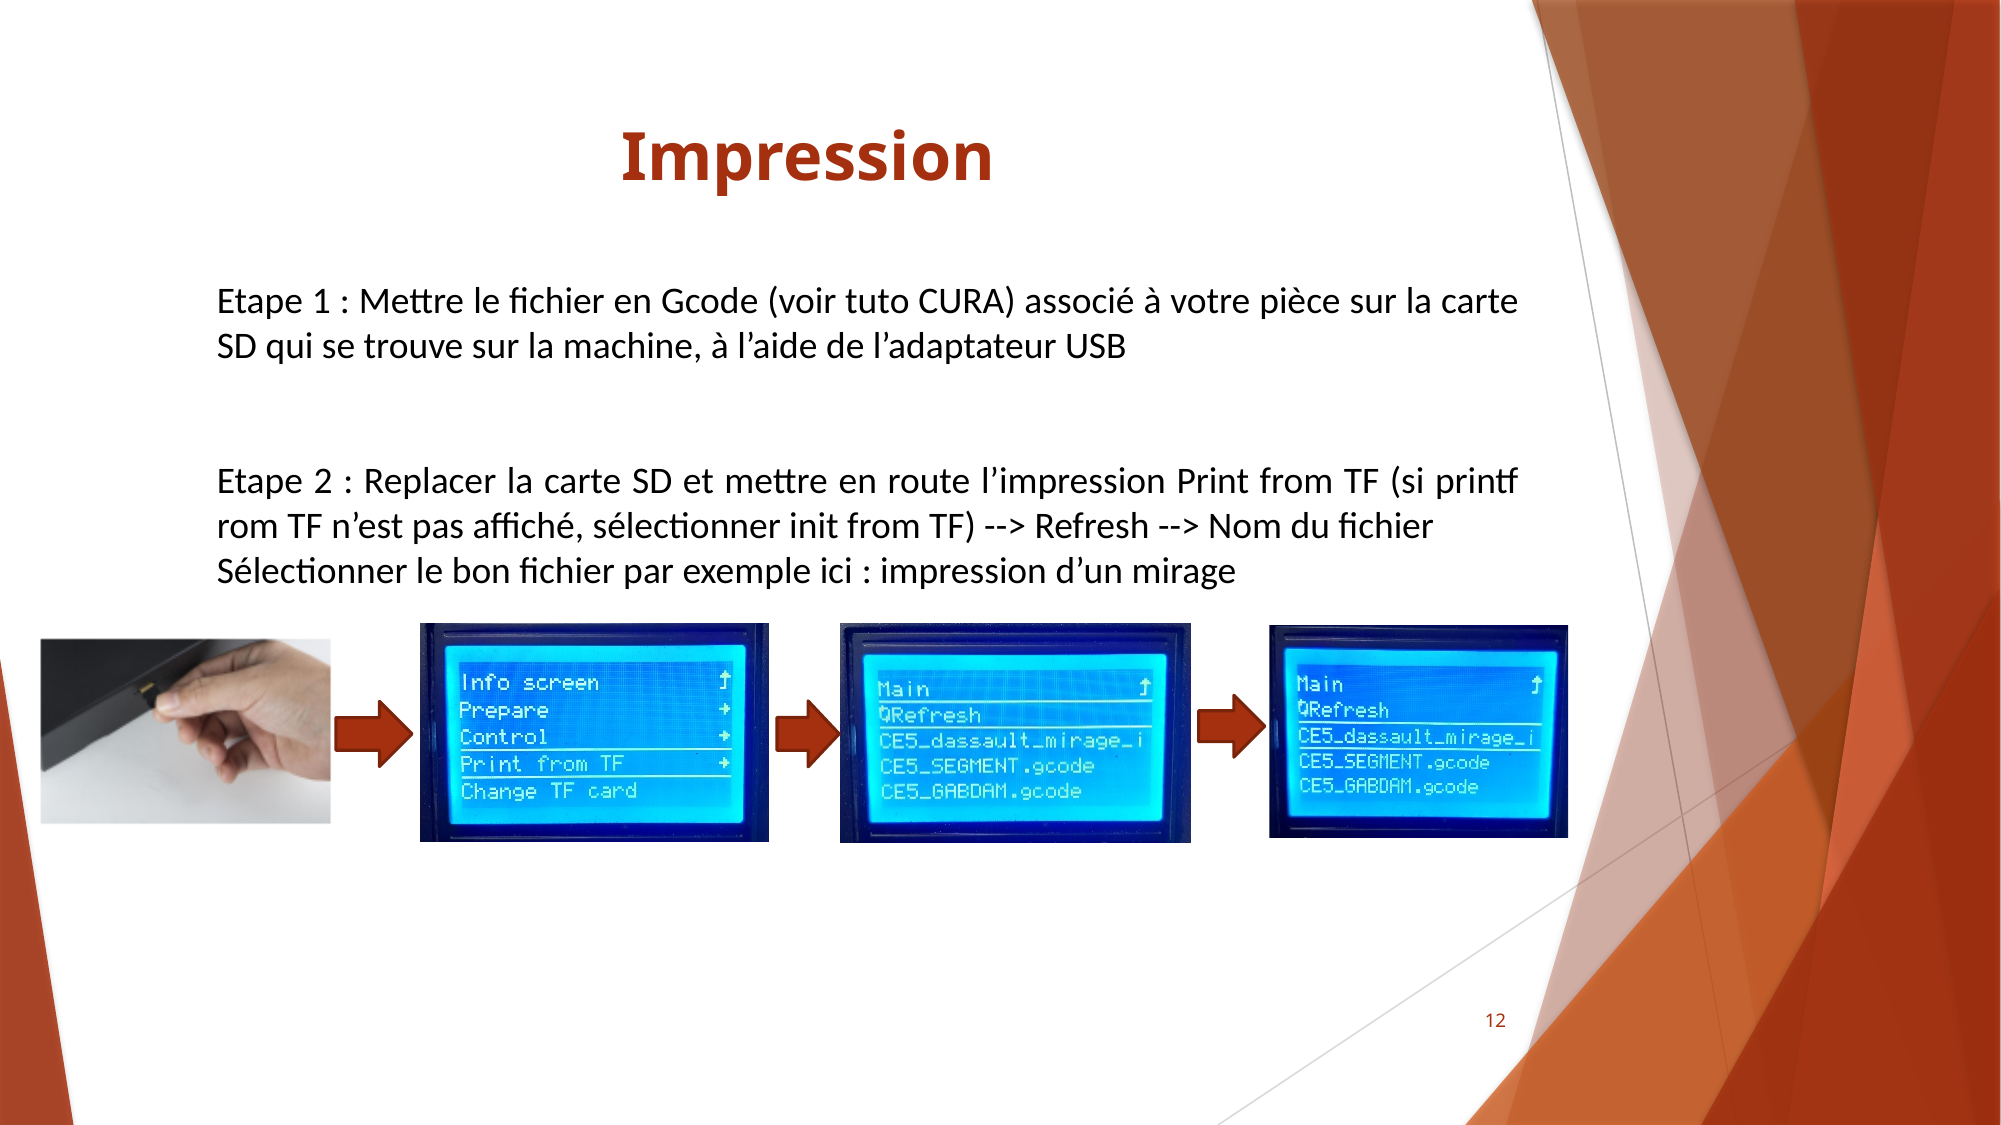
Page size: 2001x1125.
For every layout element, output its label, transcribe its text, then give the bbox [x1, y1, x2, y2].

slide_number 12 [1409, 991, 1522, 1051]
text_box [1197, 693, 1264, 759]
picture [33, 614, 357, 837]
picture [419, 623, 769, 843]
title Impression [0, 106, 1671, 324]
picture [1268, 623, 1569, 838]
text_box [775, 699, 834, 769]
picture [839, 623, 1191, 843]
text_box Etape 1 : Mettre le fichier en Gcode (voir tuto CURA) associé à votre pièce sur la carte SD qui se trouve sur la machine, à l’aide de l’adaptateur USB Etape 2 : Replacer la carte SD et mettre en route l’impression Print from TF (si printf rom TF n’est pas affiché, sélectionner init from TF) --> Refresh --> Nom du fichier Sélectionner le bon fichier par exemple ici : impression d’un mirage [201, 268, 1536, 644]
text_box [360, 699, 414, 768]
